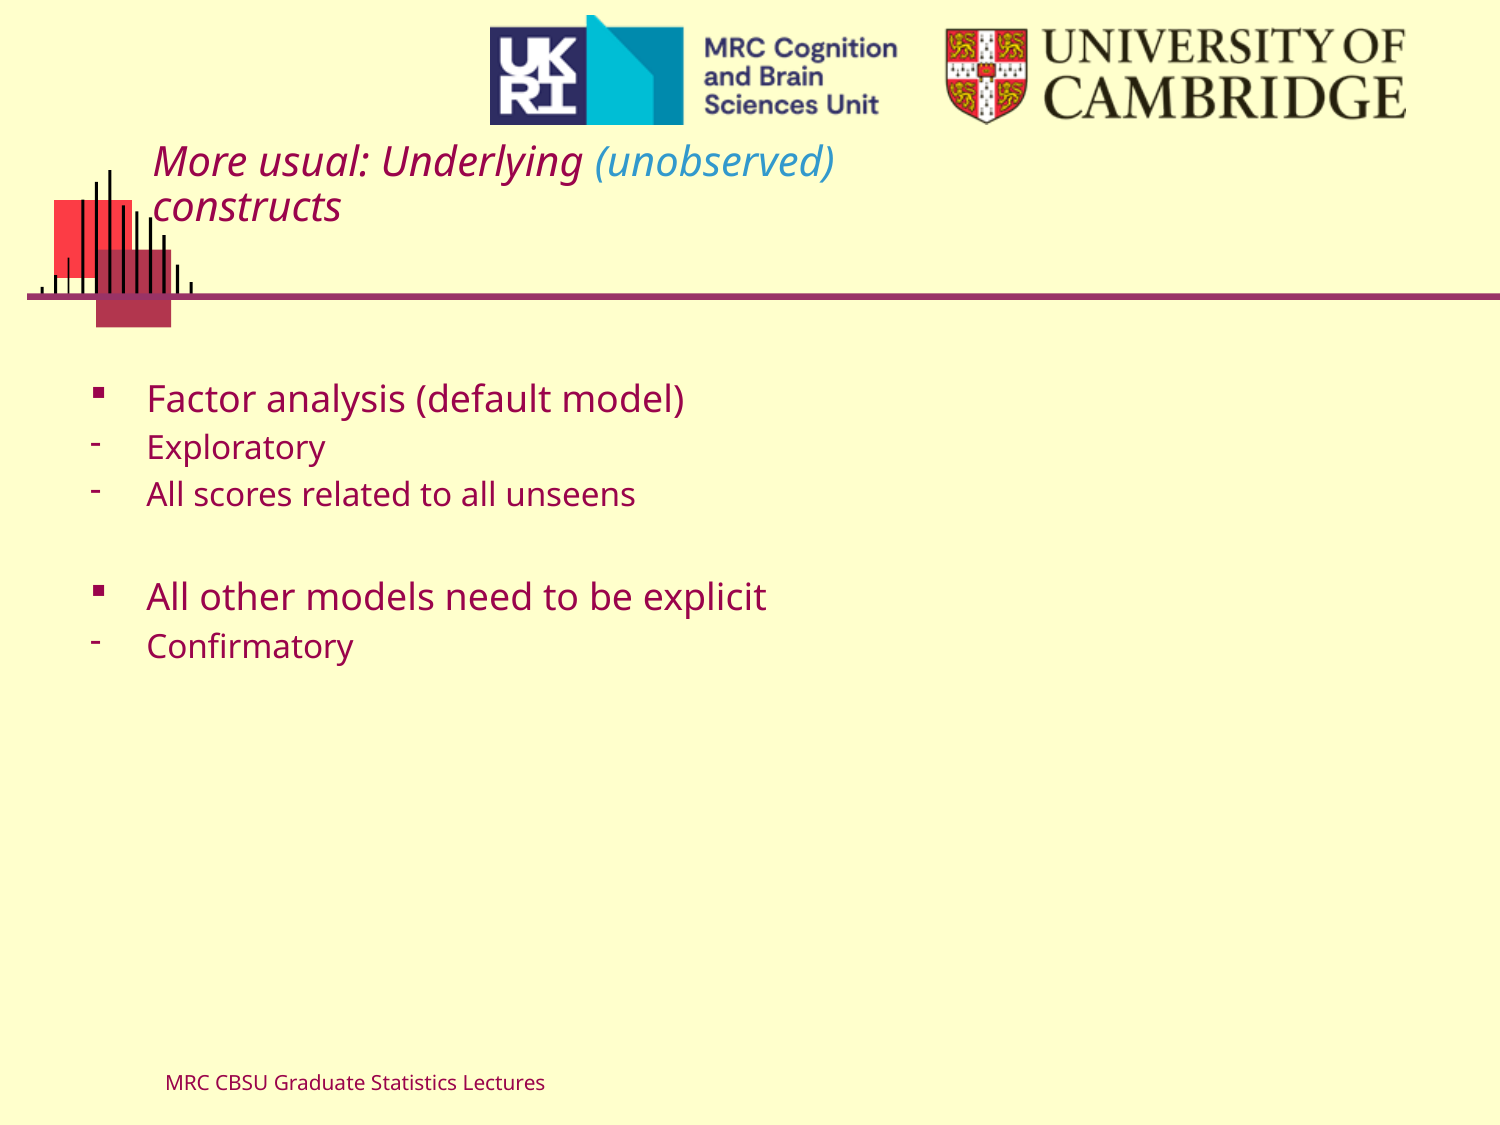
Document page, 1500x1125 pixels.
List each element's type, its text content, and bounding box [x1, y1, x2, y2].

footer MRC CBSU Graduate Statistics Lectures [149, 1062, 988, 1101]
list Factor analysis (default model) Exploratory All scores related to all unseens All other models need to be explicit Confirmatory [75, 262, 1425, 1038]
title More usual: Underlying (unobserved) constructs [137, 137, 988, 233]
picture [490, 15, 1406, 125]
